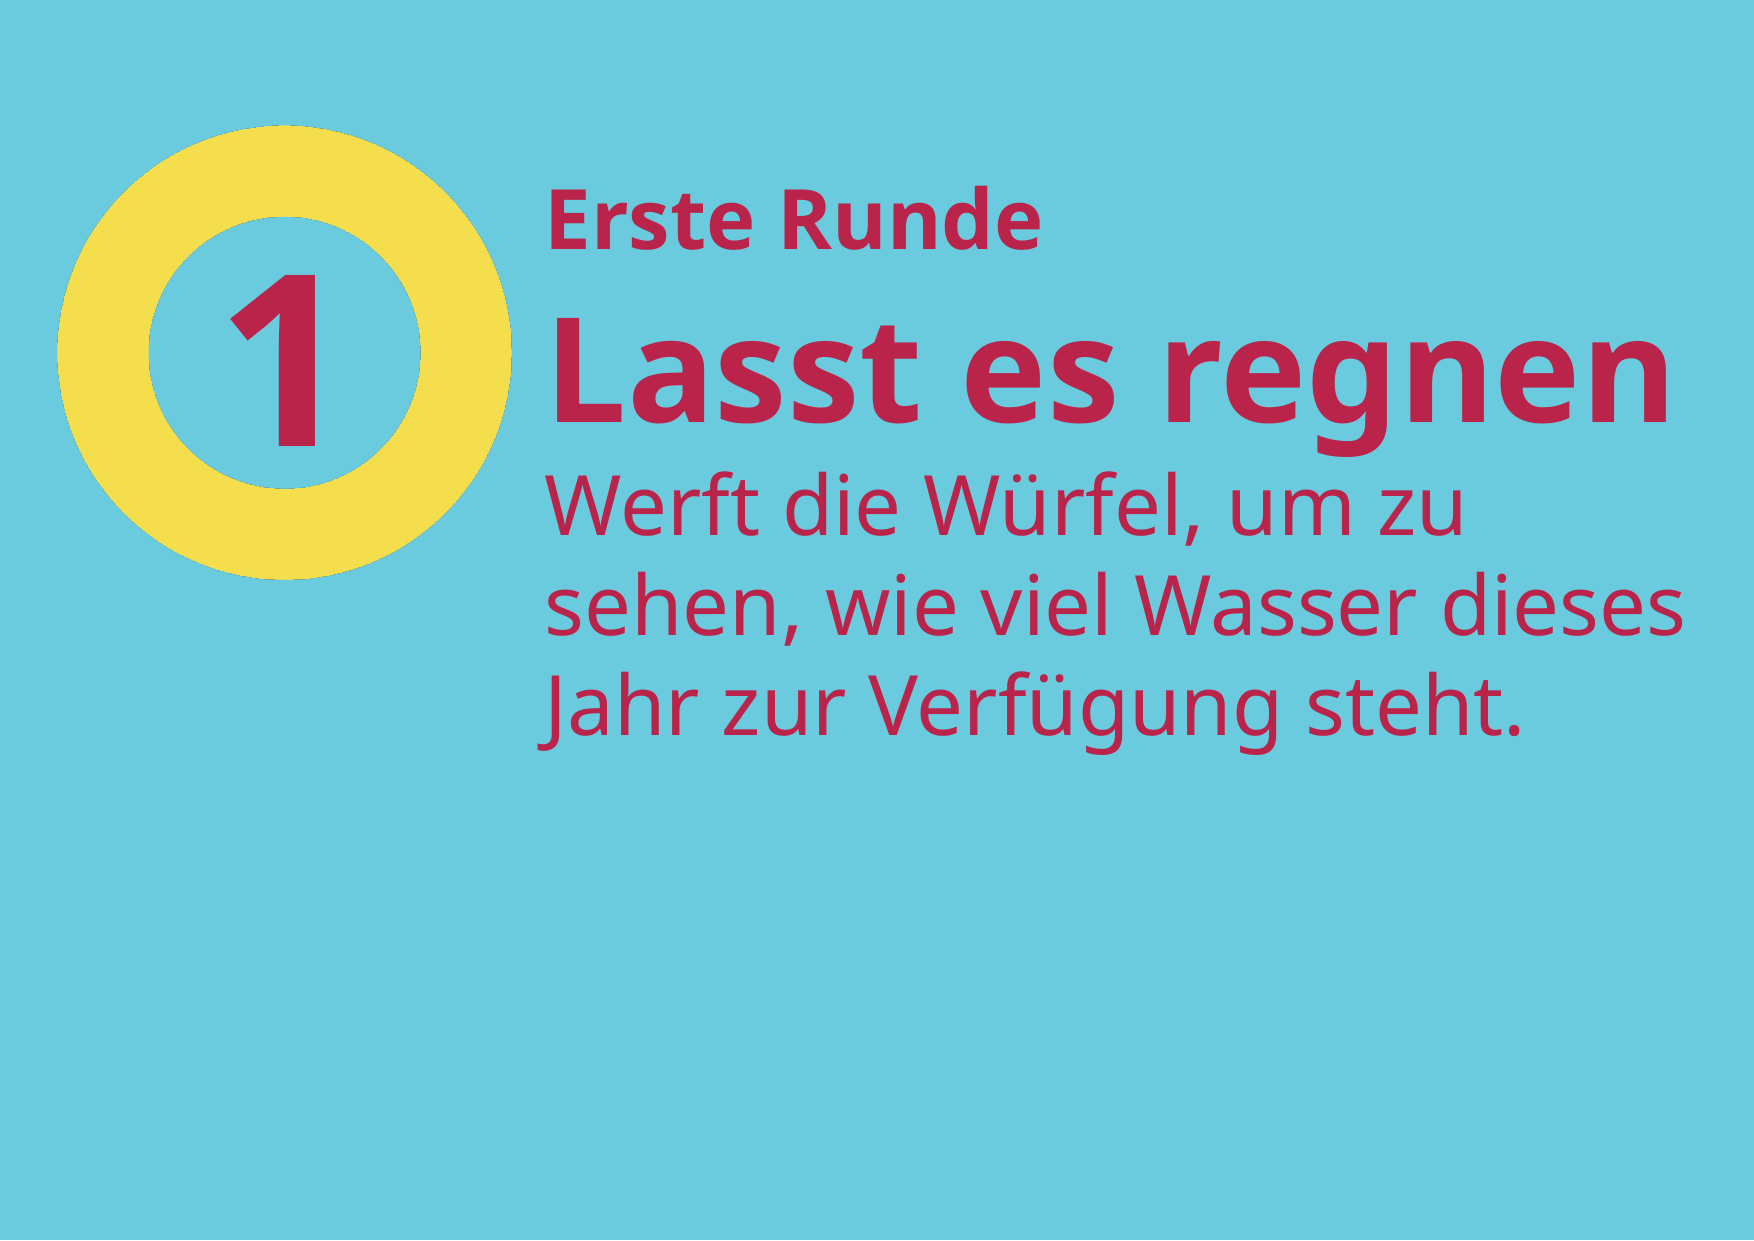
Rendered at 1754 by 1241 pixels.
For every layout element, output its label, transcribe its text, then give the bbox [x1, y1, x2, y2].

picture [57, 125, 512, 580]
text_box Erste Runde Lasst es regnen Werft die Würfel, um zu sehen, wie viel Wasser dieses Jahr zur Verfügung steht. [530, 104, 1715, 870]
